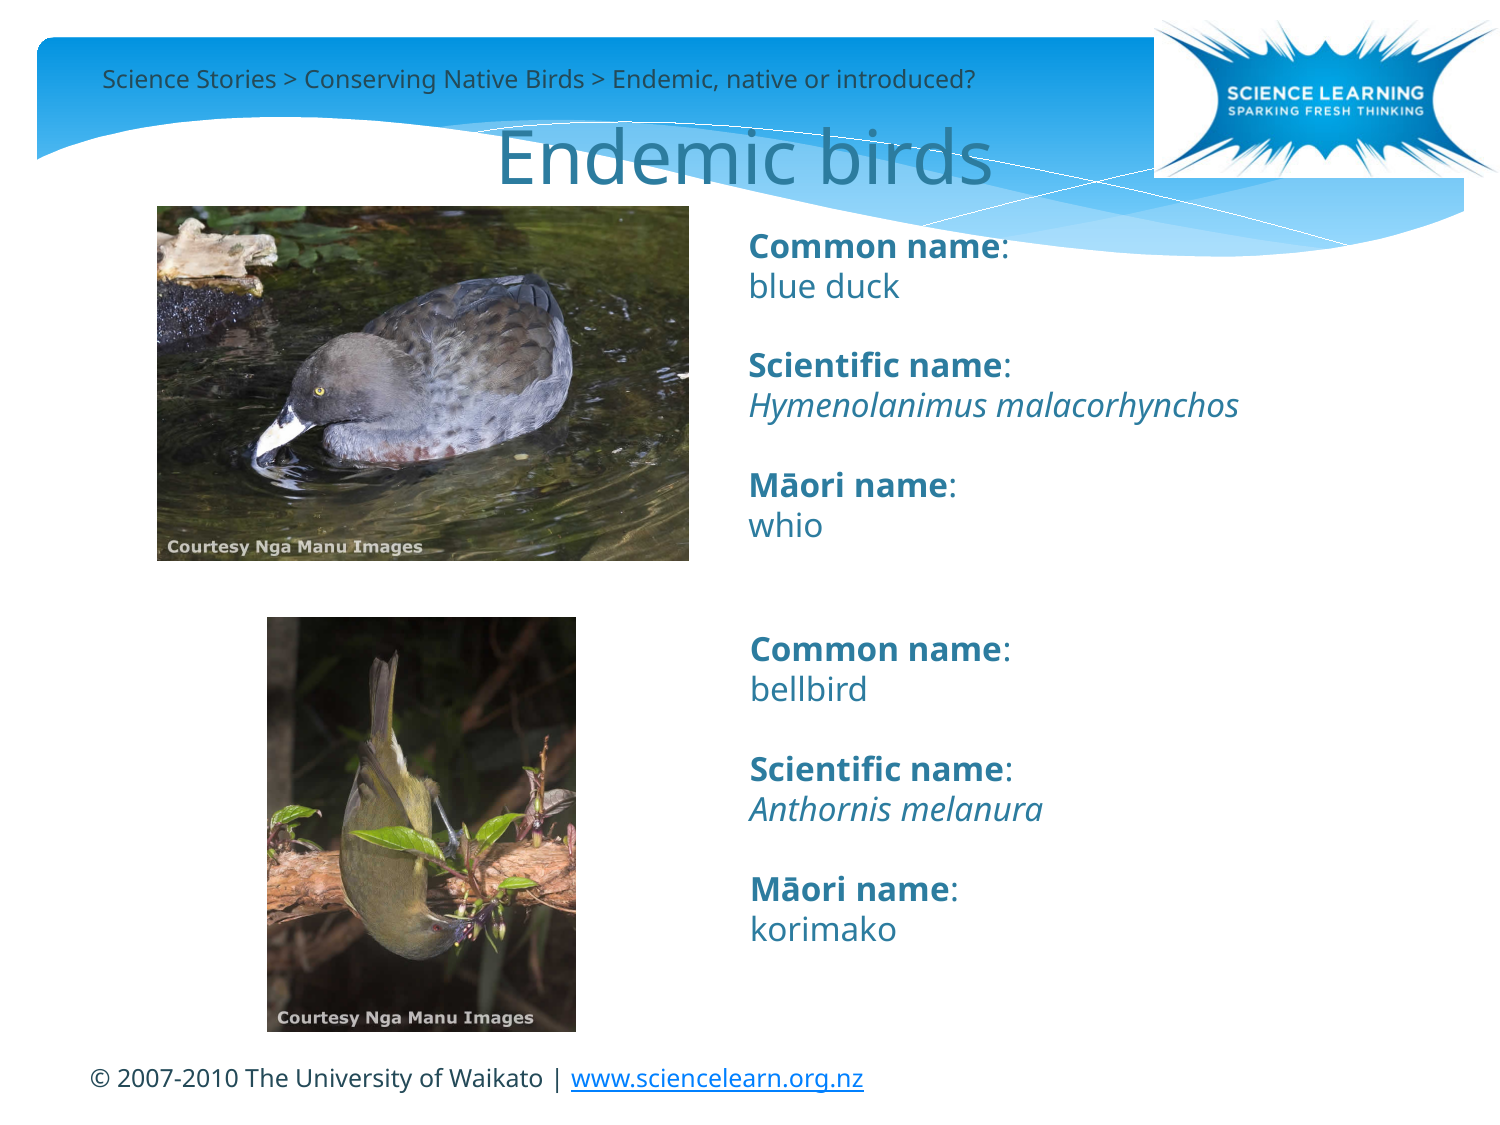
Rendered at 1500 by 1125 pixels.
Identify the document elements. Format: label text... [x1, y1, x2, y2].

picture [156, 206, 689, 562]
text_box Endemic birds [315, 188, 1175, 208]
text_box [87, 19, 1500, 178]
text_box Common name: bellbird Scientific name: Anthornis melanura Māori name: korimako [735, 620, 1462, 956]
text_box Common name: blue duck Scientific name: Hymenolanimus malacorhynchos Māori name: whio [733, 217, 1462, 552]
picture [267, 617, 576, 1032]
text_box © 2007-2010 The University of Waikato | www.sciencelearn.org.nz [74, 1049, 1057, 1110]
